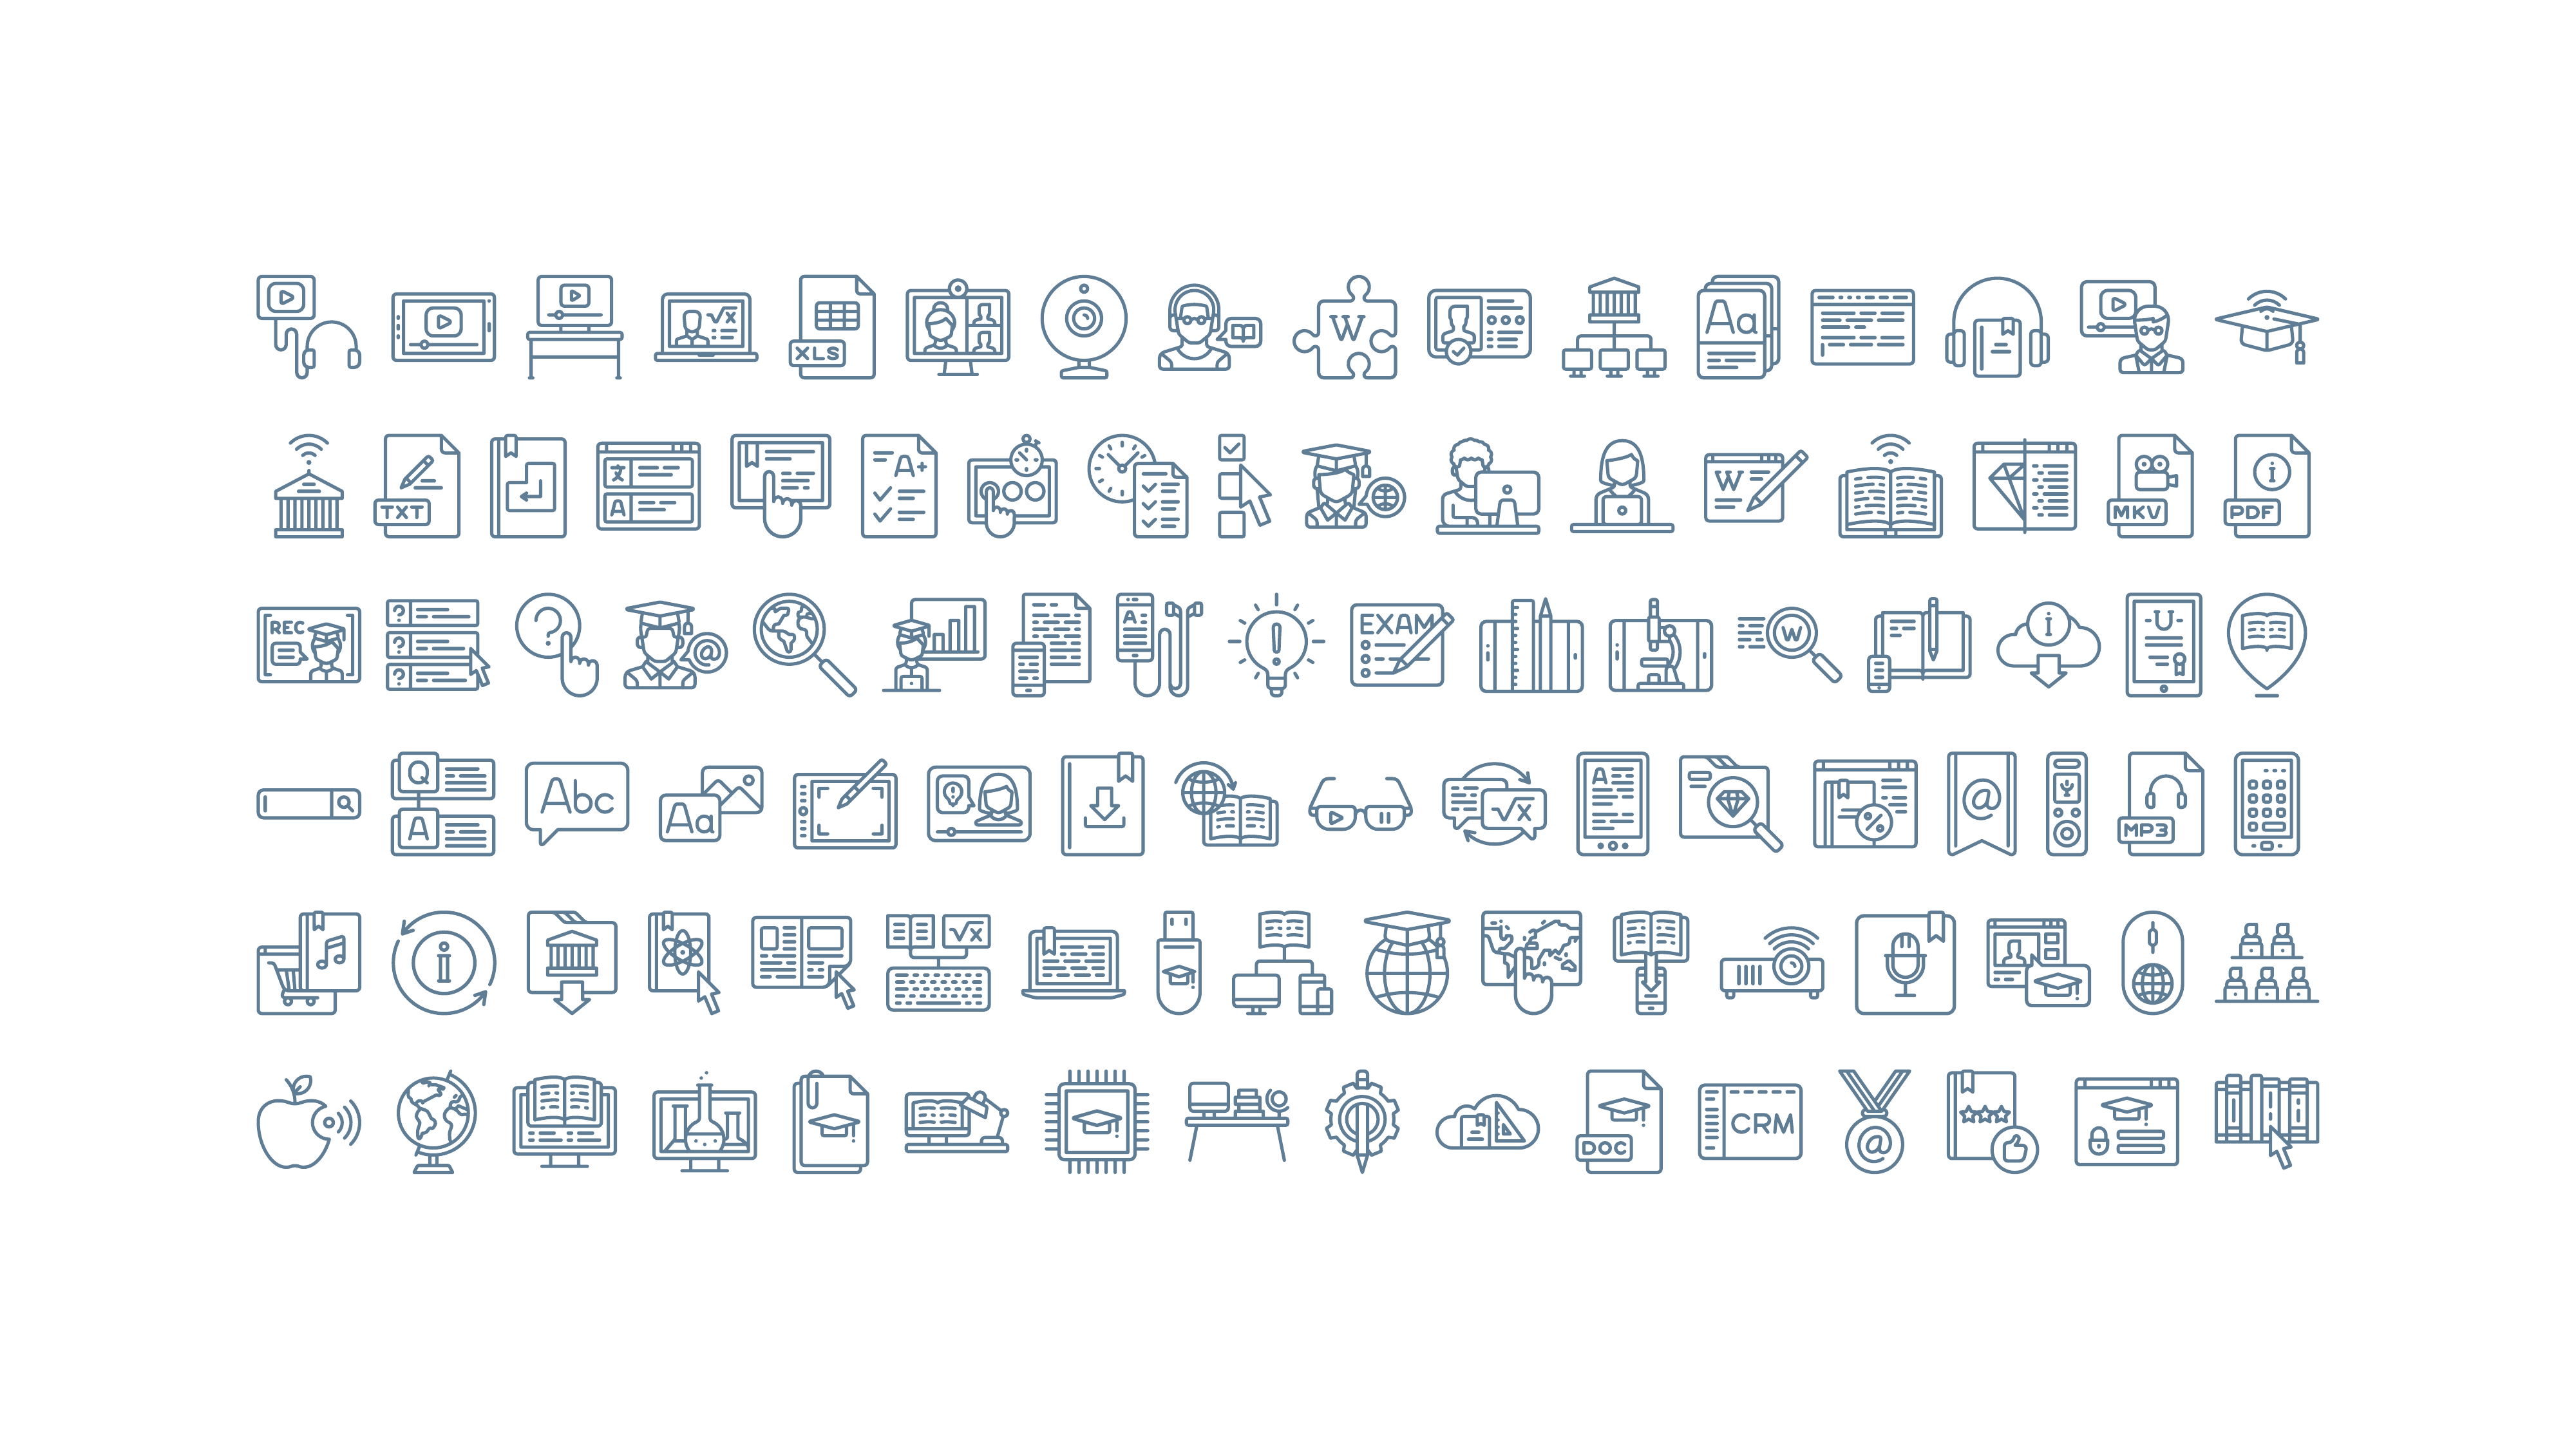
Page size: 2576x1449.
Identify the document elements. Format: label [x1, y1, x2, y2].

text_box [256, 274, 2320, 1175]
